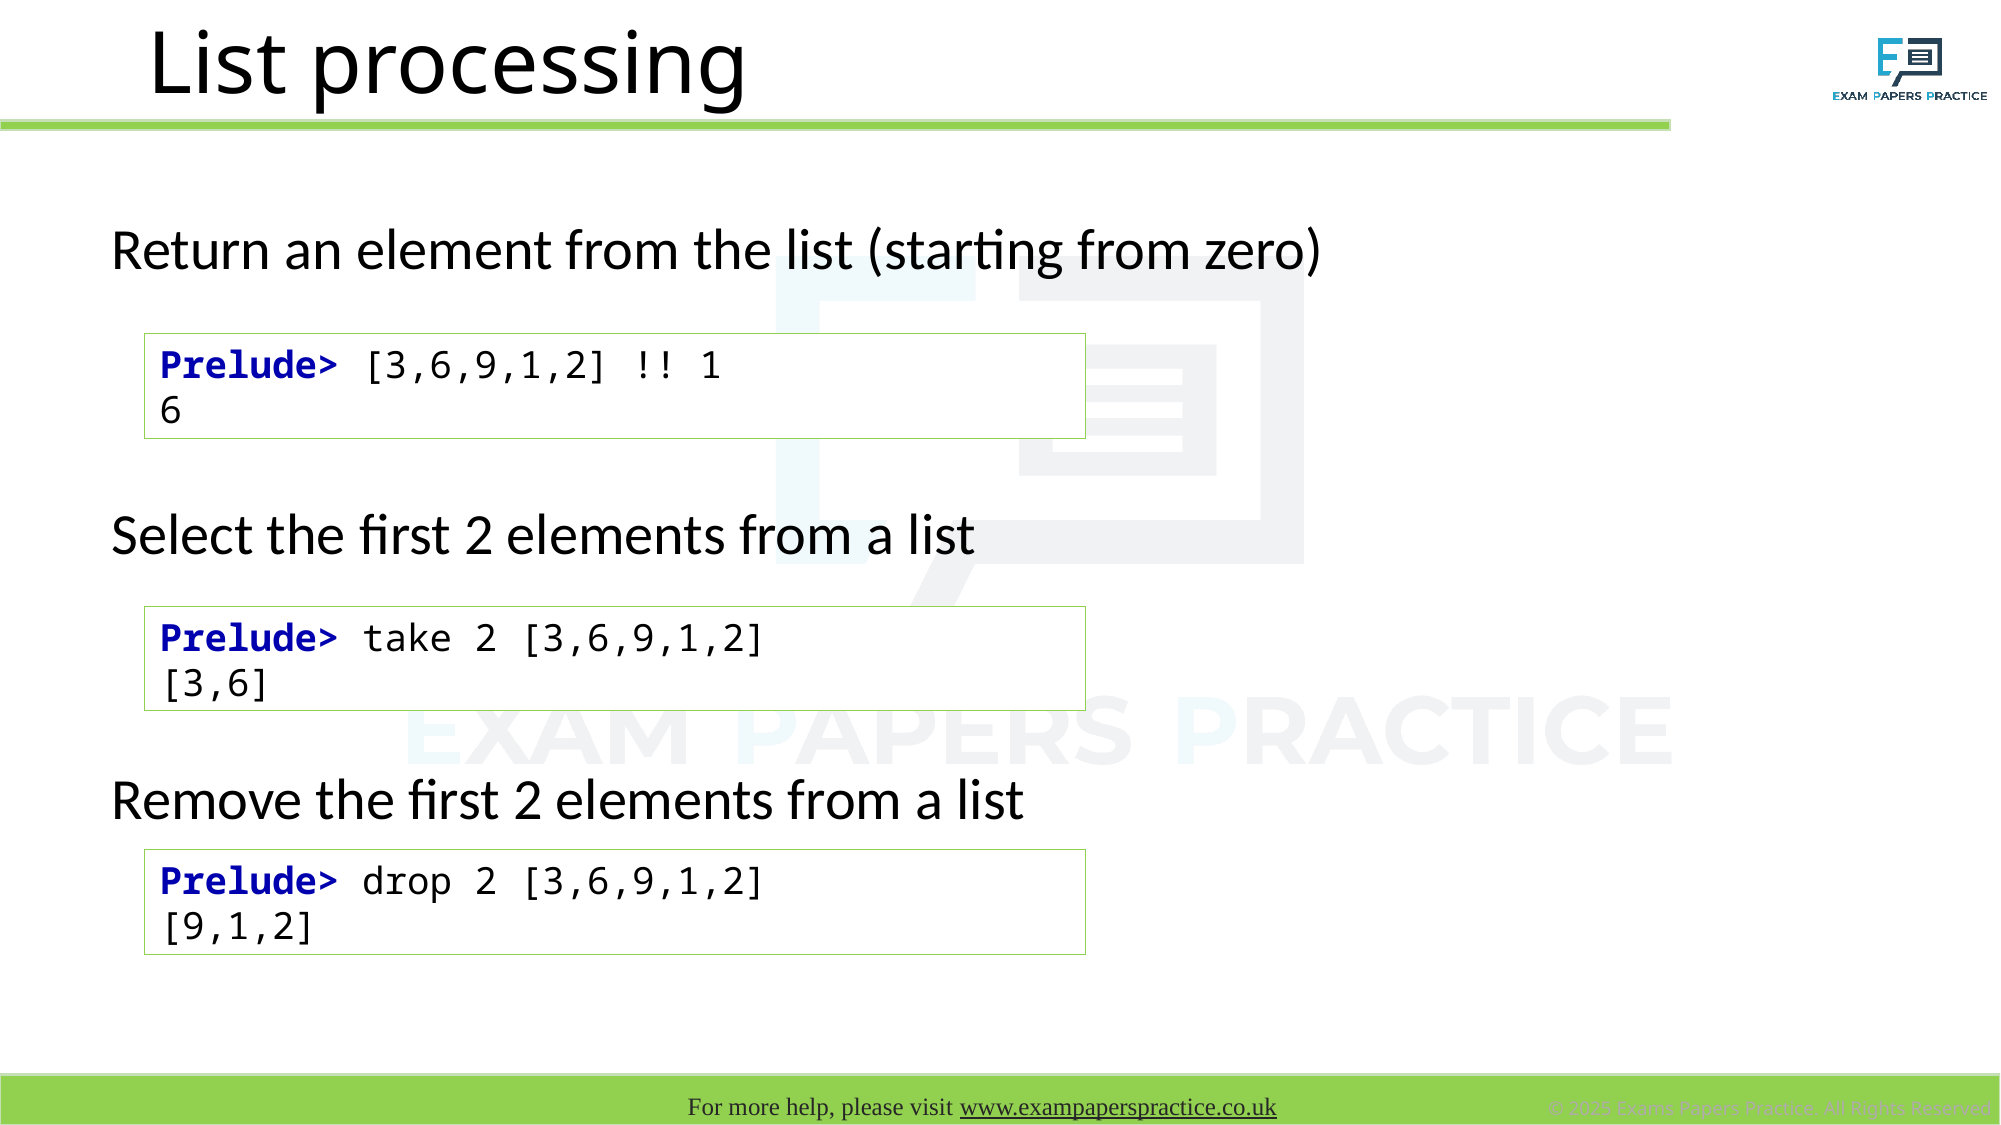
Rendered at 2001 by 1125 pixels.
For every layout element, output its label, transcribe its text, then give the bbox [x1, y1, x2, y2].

text_box Prelude> drop 2 [3,6,9,1,2] [9,1,2] [144, 849, 1086, 955]
text_box Select the first 2 elements from a list [43, 497, 1769, 617]
text_box Return an element from the list (starting from zero) [43, 211, 1769, 331]
text_box Prelude> take 2 [3,6,9,1,2] [3,6] [144, 606, 1086, 711]
text_box Prelude> [3,6,9,1,2] !! 1 6 [144, 333, 1086, 439]
title List processing [132, 11, 1858, 121]
text_box Remove the first 2 elements from a list [43, 761, 1769, 882]
